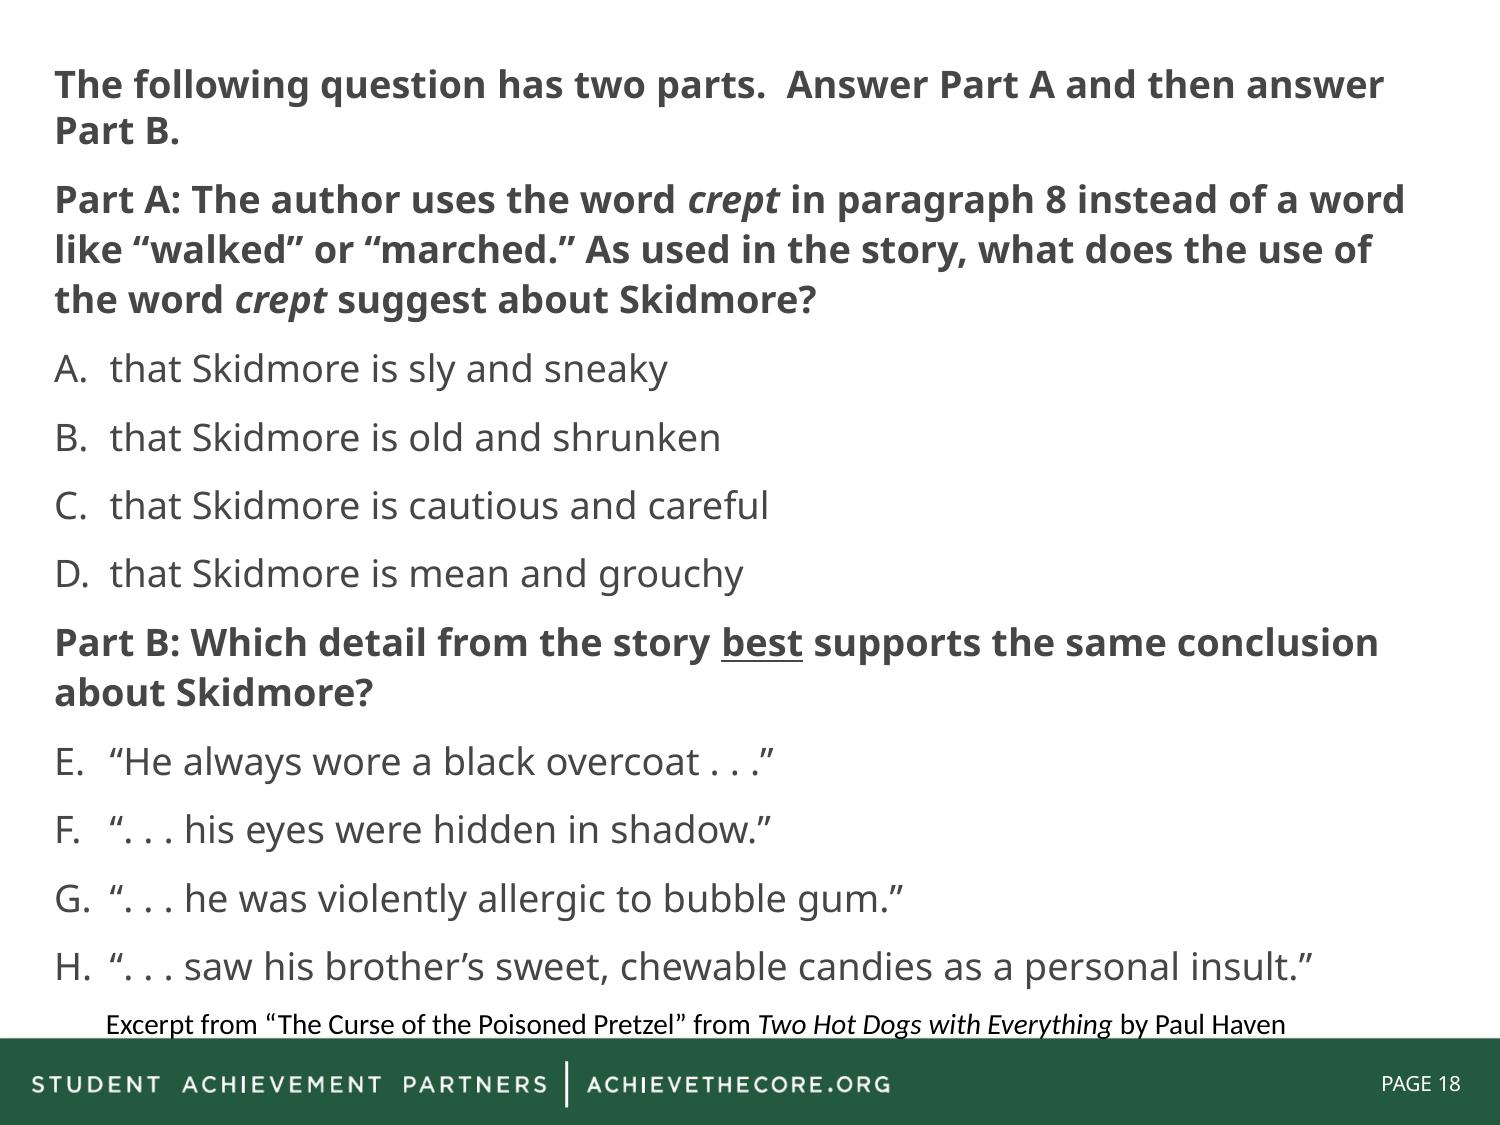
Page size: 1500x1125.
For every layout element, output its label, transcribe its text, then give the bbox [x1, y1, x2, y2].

text_box Excerpt from “The Curse of the Poisoned Pretzel” from Two Hot Dogs with Everything by Paul Haven [0, 998, 1500, 1048]
list The following question has two parts. Answer Part A and then answer Part B. Part A: The author uses the word crept in paragraph 8 instead of a word like “walked” or “marched.” As used in the story, what does the use of the word crept suggest about Skidmore? that Skidmore is sly and sneaky that Skidmore is old and shrunken that Skidmore is cautious and careful that Skidmore is mean and grouchy Part B: Which detail from the story best supports the same conclusion about Skidmore? “He always wore a black overcoat . . .” “. . . his eyes were hidden in shadow.” “. . . he was violently allergic to bubble gum.” “. . . saw his brother’s sweet, chewable candies as a personal insult.” [39, 53, 1464, 998]
